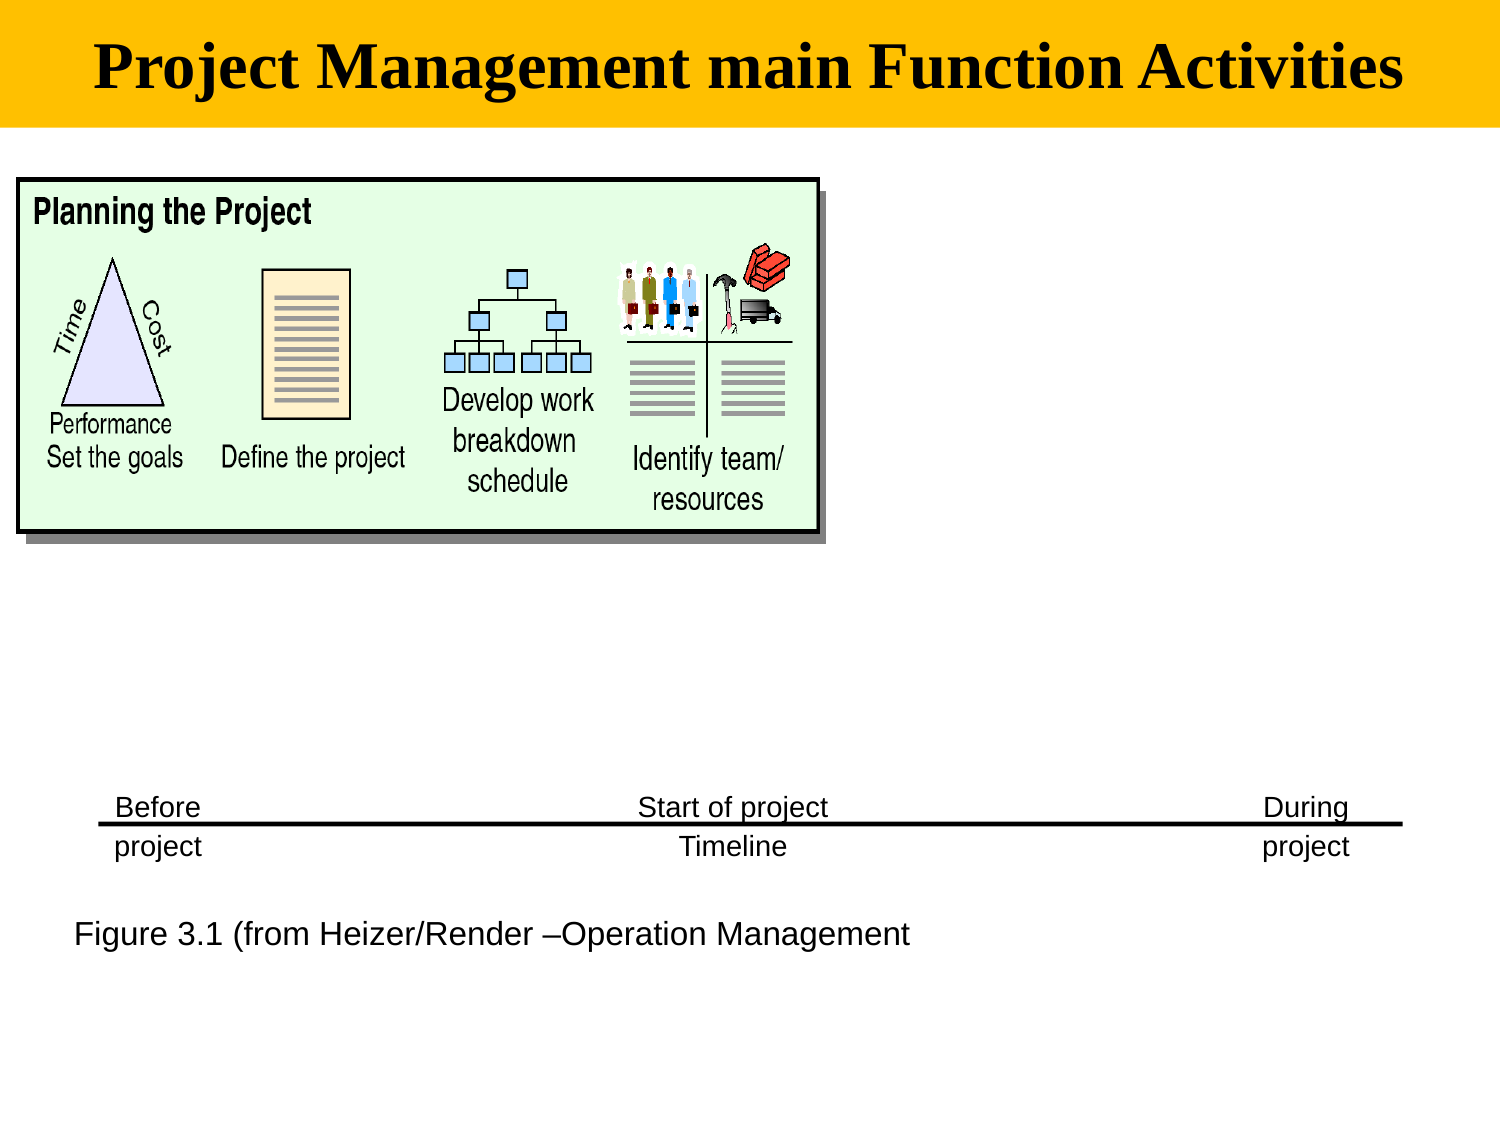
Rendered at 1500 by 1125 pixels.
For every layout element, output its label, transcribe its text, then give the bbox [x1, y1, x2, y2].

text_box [84, 777, 1417, 870]
text_box Project Management main Function Activities [0, 0, 1500, 128]
picture [11, 173, 826, 549]
text_box Figure 3.1 (from Heizer/Render –Operation Management [59, 904, 927, 960]
